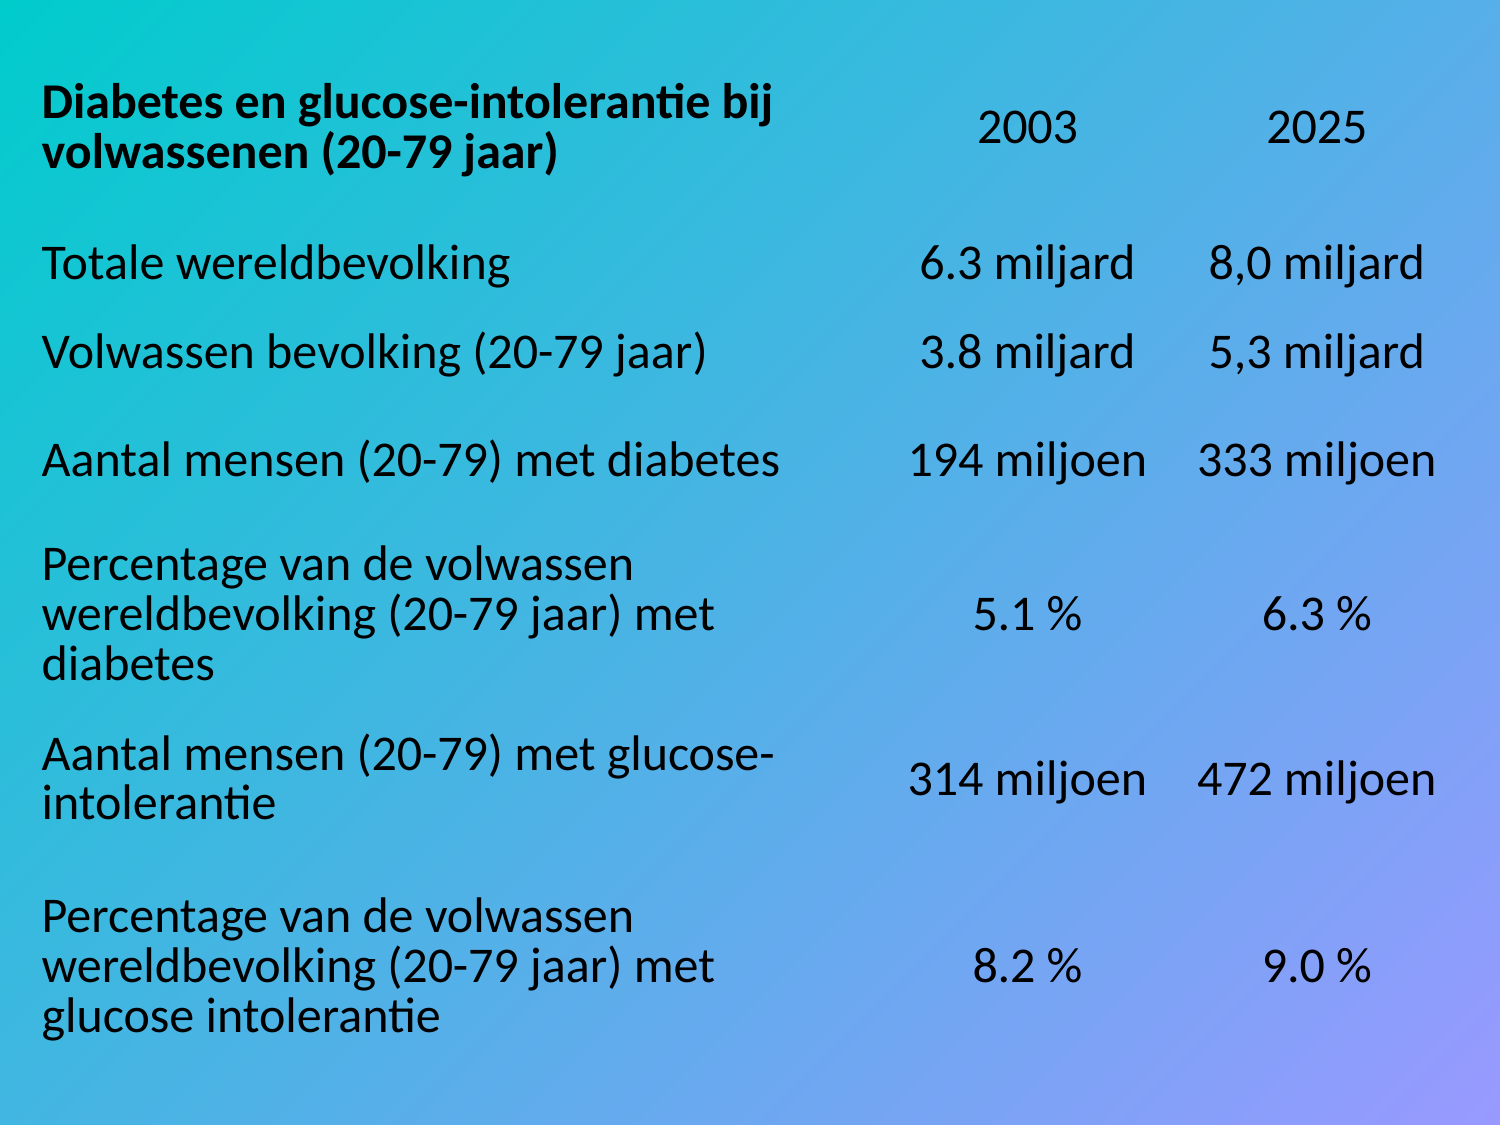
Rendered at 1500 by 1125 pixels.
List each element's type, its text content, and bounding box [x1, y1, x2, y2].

table_cell Totale wereldbevolking [29, 232, 880, 302]
table_cell 8.2 % [880, 847, 1175, 1094]
table_cell 333 miljoen [1175, 410, 1459, 518]
table_cell 194 miljoen [880, 410, 1175, 518]
table_cell 5.1 % [880, 518, 1175, 718]
table_cell 6.3 miljard [880, 232, 1175, 302]
table_header 2025 [1175, 31, 1459, 232]
table_cell 8,0 miljard [1175, 232, 1459, 302]
table_header Diabetes en glucose-intolerantie bij volwassenen (20-79 jaar) [29, 31, 880, 232]
table_cell 6.3 % [1175, 518, 1459, 718]
table_cell 472 miljoen [1175, 718, 1459, 847]
table_cell Percentage van de volwassen wereldbevolking (20-79 jaar) met glucose intolerantie [29, 847, 880, 1094]
table_cell 5,3 miljard [1175, 302, 1459, 410]
table_cell Aantal mensen (20-79) met glucose-intolerantie [29, 718, 880, 847]
table_header 2003 [880, 31, 1175, 232]
table_cell 3.8 miljard [880, 302, 1175, 410]
table_cell 9.0 % [1175, 847, 1459, 1094]
table_cell 314 miljoen [880, 718, 1175, 847]
table_cell Aantal mensen (20-79) met diabetes [29, 410, 880, 518]
table_cell Volwassen bevolking (20-79 jaar) [29, 302, 880, 410]
text_box [937, 141, 968, 292]
table_cell Percentage van de volwassen wereldbevolking (20-79 jaar) met diabetes [29, 518, 880, 718]
